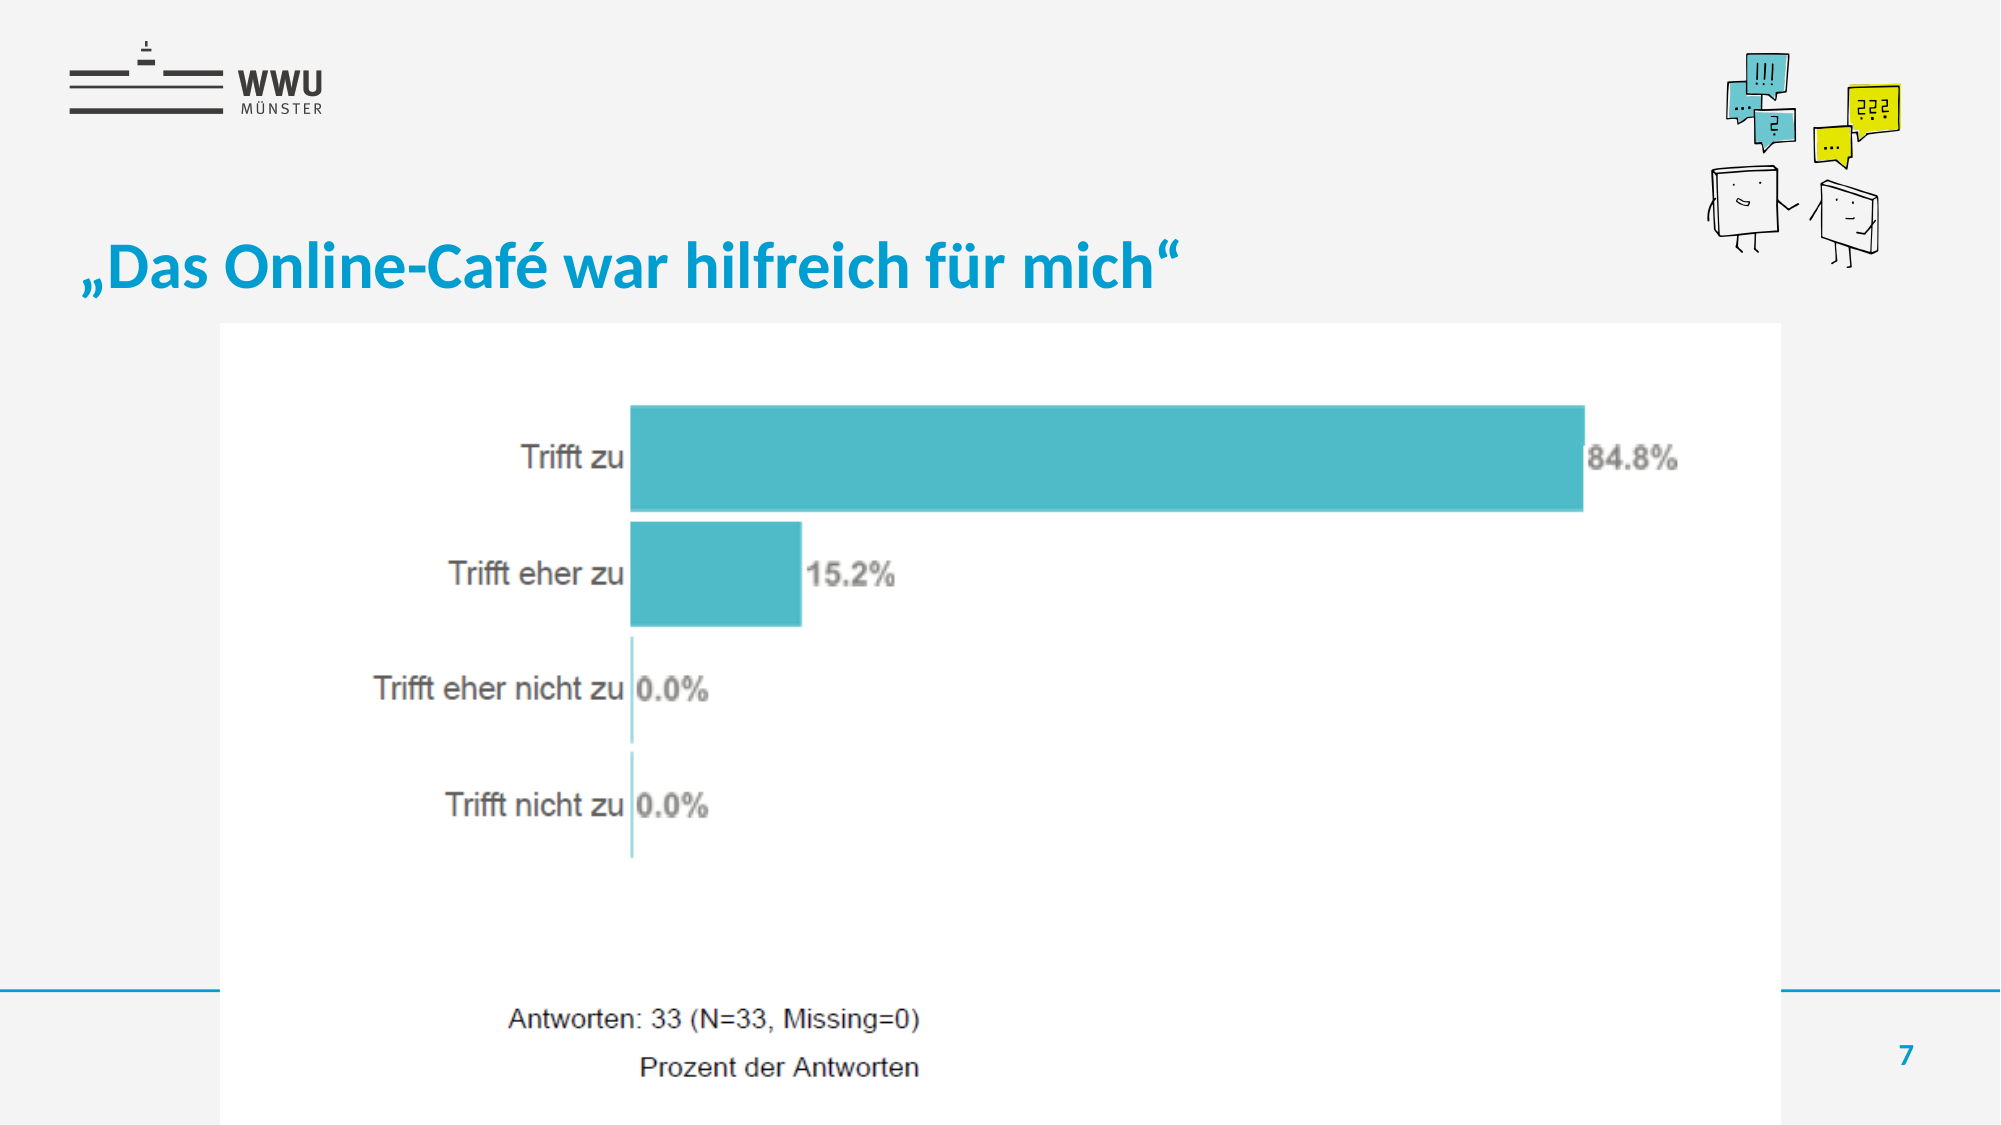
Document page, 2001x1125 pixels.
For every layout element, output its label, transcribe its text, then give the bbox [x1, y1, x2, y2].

picture [61, 32, 330, 123]
picture [219, 323, 1782, 1125]
title „Das Online-Café war hilfreich für mich“ [78, 221, 1922, 316]
picture [1700, 53, 1901, 268]
slide_number 7 [1782, 1012, 1922, 1072]
